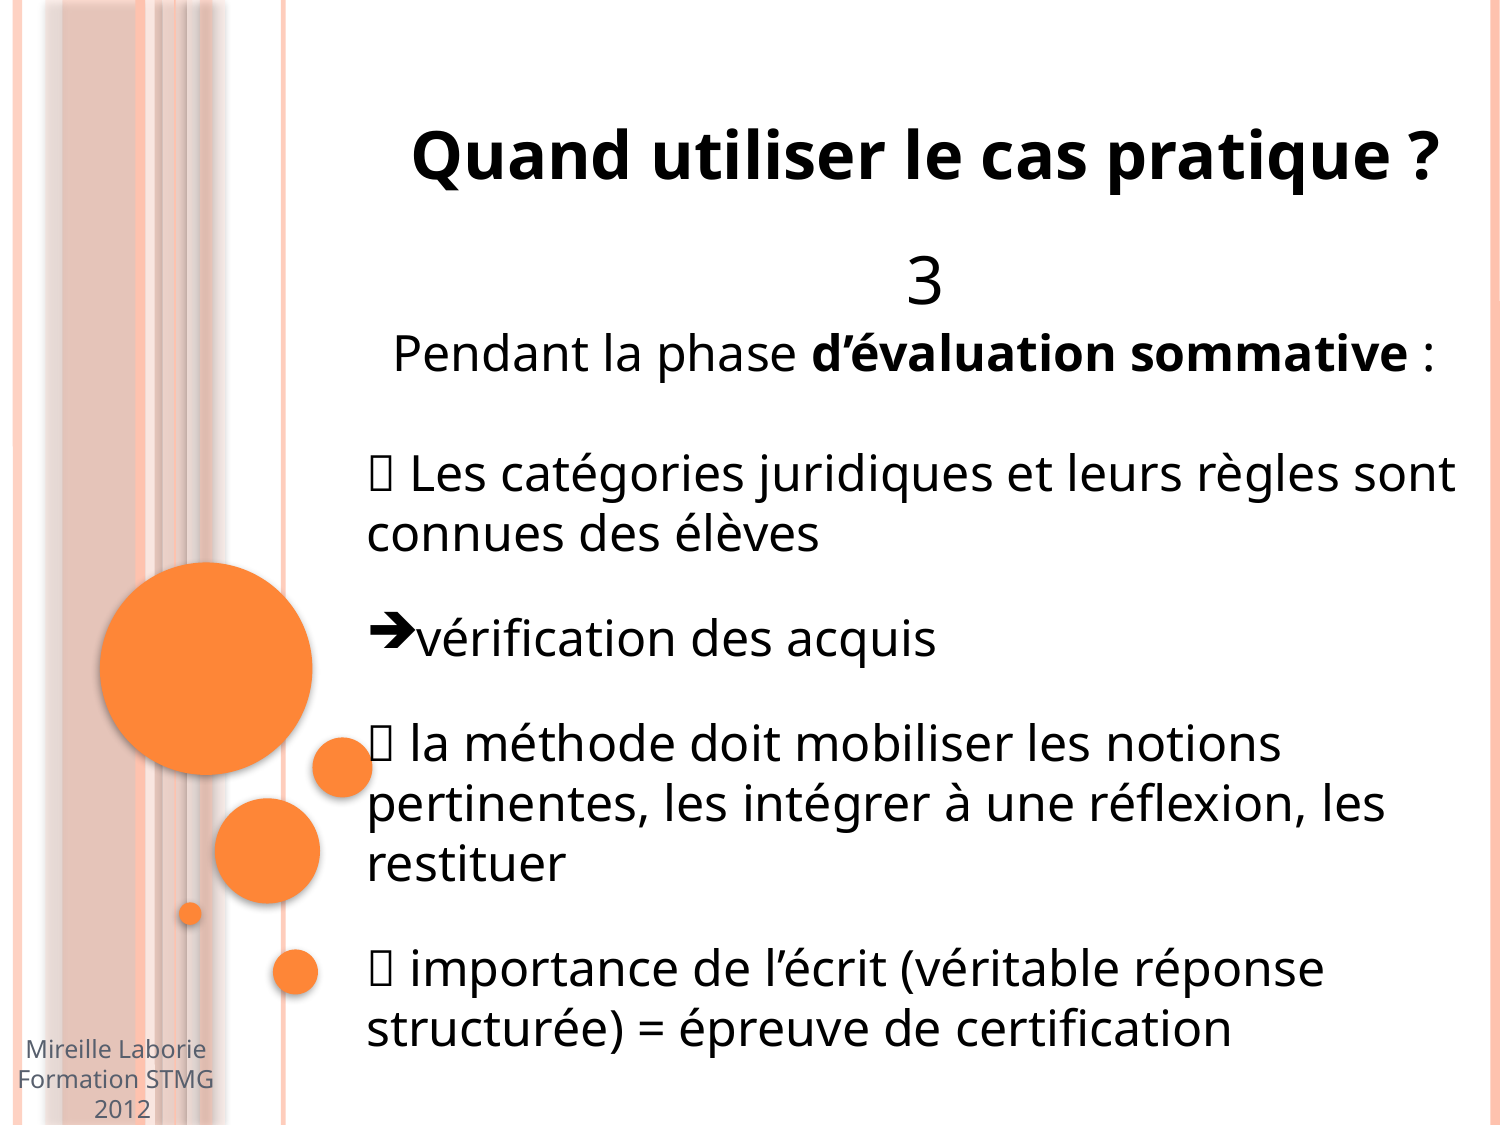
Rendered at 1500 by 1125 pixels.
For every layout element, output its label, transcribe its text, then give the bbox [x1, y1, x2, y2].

footer Mireille Laborie Formation STMG 2012 [0, 1032, 246, 1125]
text_box Quand utiliser le cas pratique ? 3 [351, 105, 1500, 465]
text_box Pendant la phase d’évaluation sommative :  Les catégories juridiques et leurs règles sont connues des élèves vérification des acquis  la méthode doit mobiliser les notions pertinentes, les intégrer à une réflexion, les restituer  importance de l’écrit (véritable réponse structurée) = épreuve de certification [351, 269, 1477, 1125]
